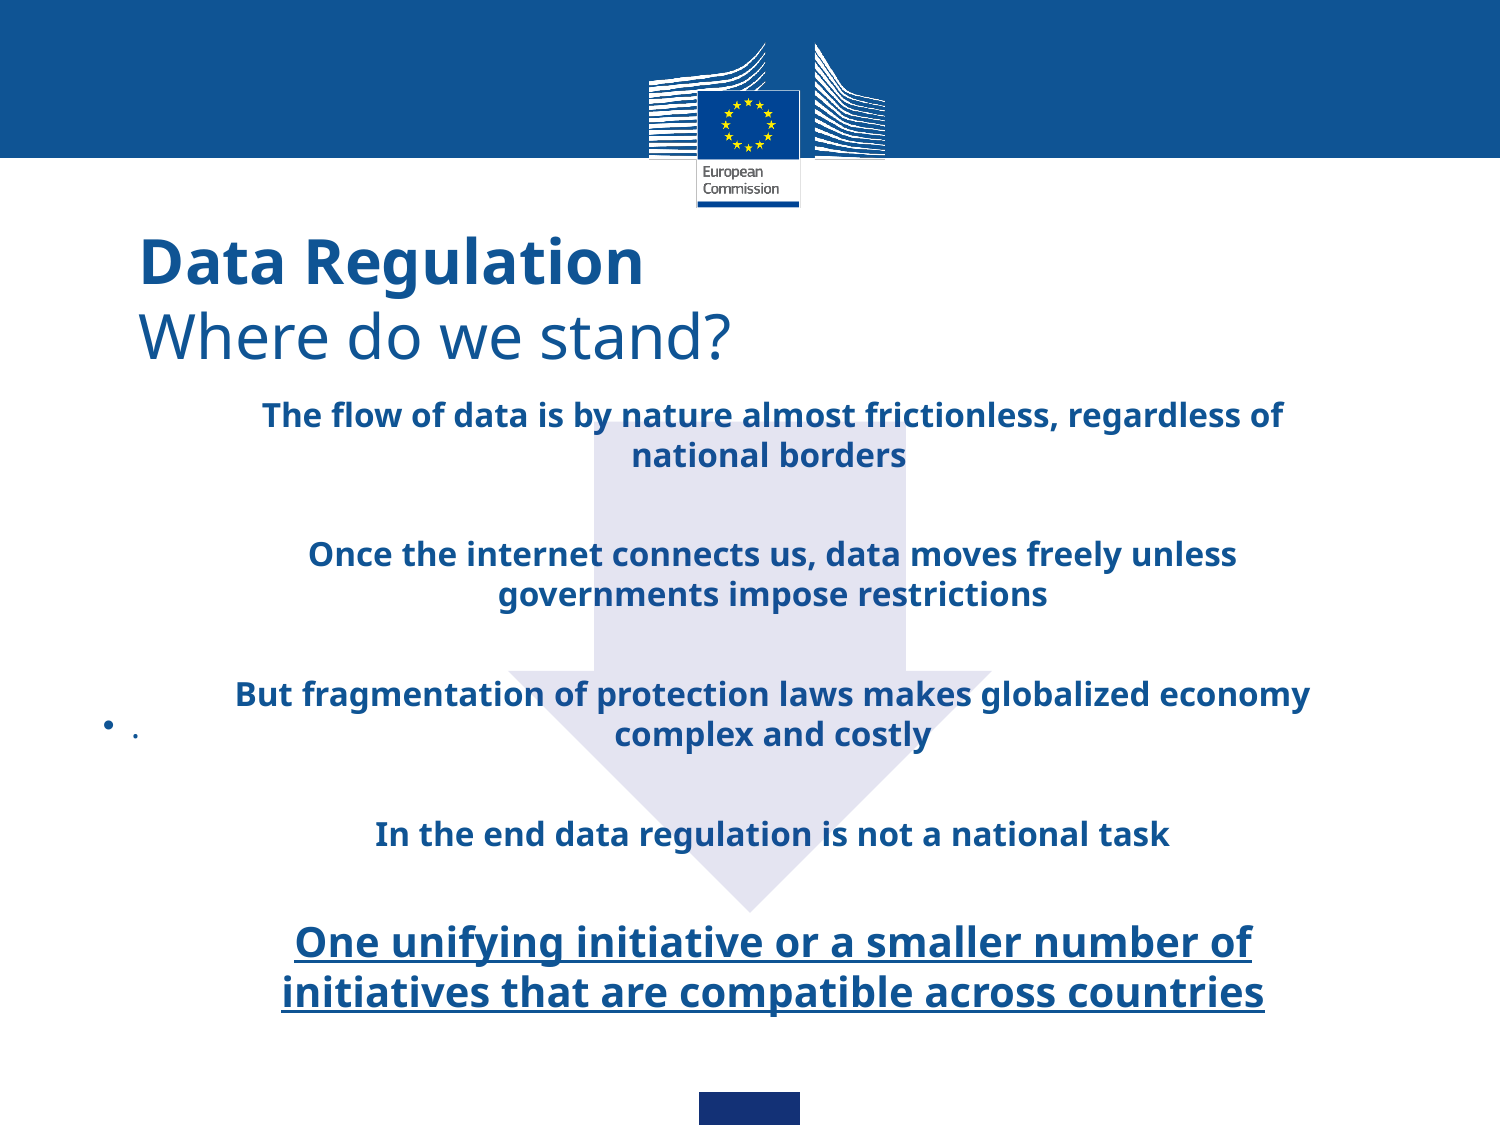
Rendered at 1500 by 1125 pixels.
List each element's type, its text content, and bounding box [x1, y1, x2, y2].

text_box . [88, 697, 188, 753]
text_box The flow of data is by nature almost frictionless, regardless of national borders Once the internet connects us, data moves freely unless governments impose restrictions But fragmentation of protection laws makes globalized economy complex and costly In the end data regulation is not a national task One unifying initiative or a smaller number of initiatives that are compatible across countries [188, 386, 1359, 1023]
title Data Regulation Where do we stand? [64, 219, 1415, 374]
text_box [507, 421, 992, 913]
picture [649, 42, 885, 208]
